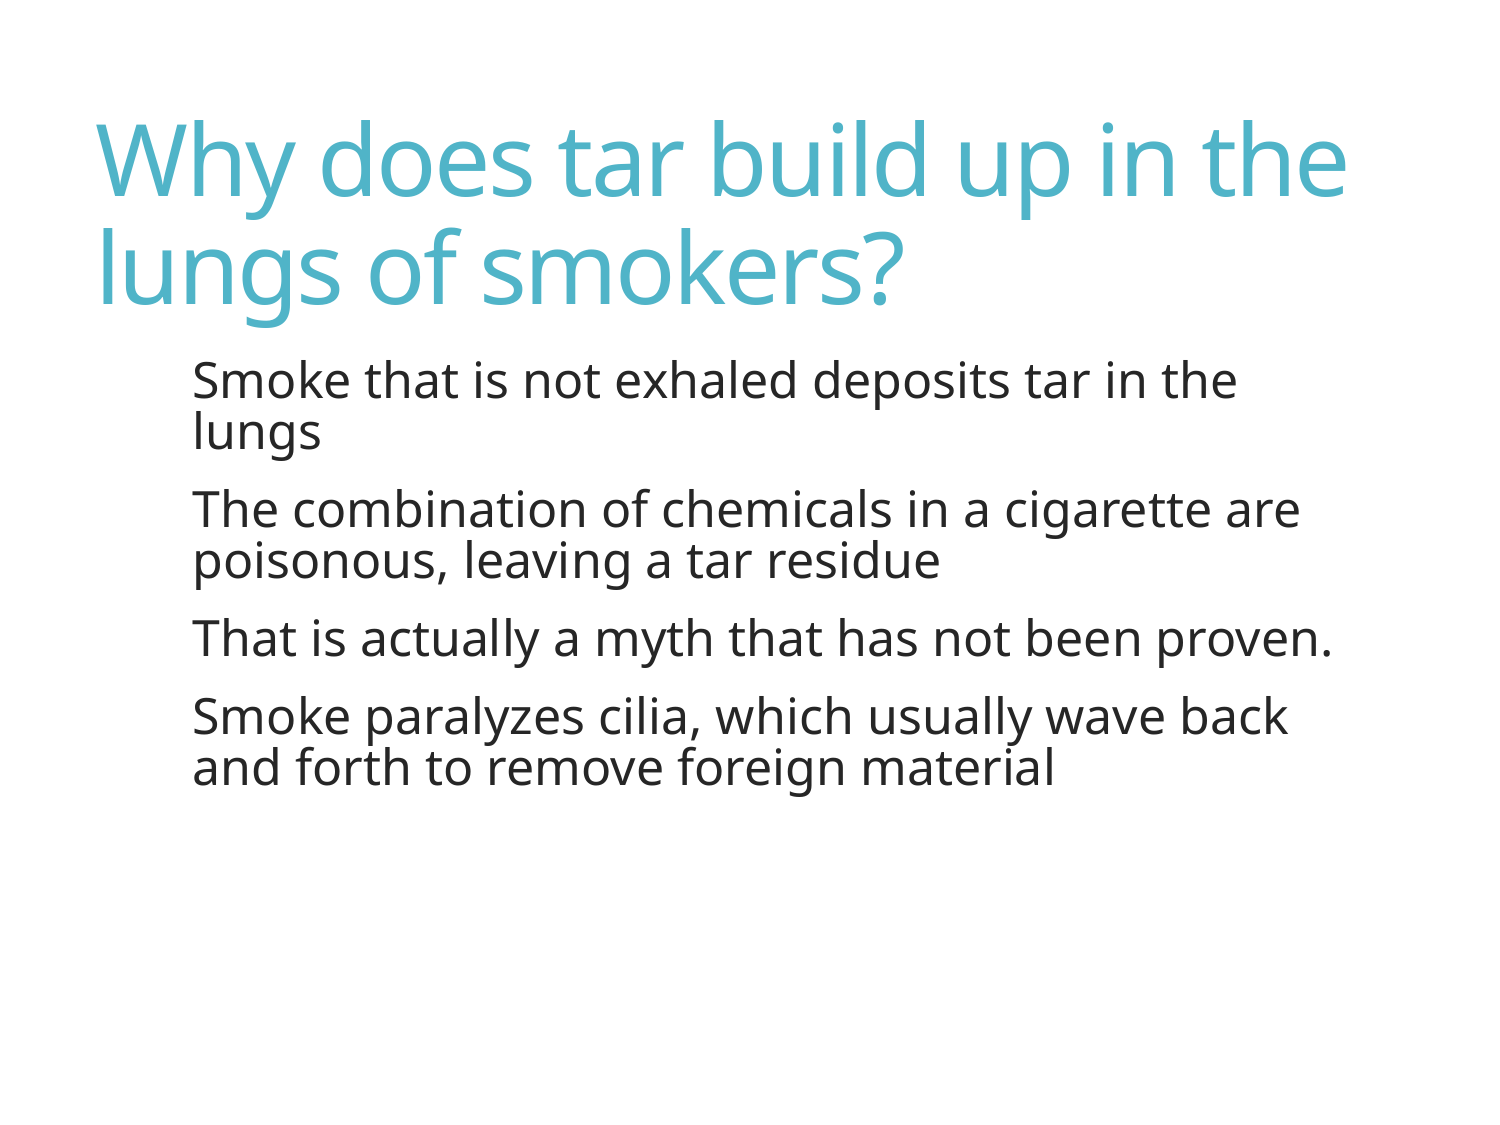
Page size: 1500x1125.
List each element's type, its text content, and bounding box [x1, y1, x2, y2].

title Why does tar build up in the lungs of smokers? [80, 81, 1407, 354]
list Smoke that is not exhaled deposits tar in the lungs The combination of chemicals in a cigarette are poisonous, leaving a tar residue That is actually a myth that has not been proven. Smoke paralyzes cilia, which usually wave back and forth to remove foreign material [162, 350, 1375, 1031]
